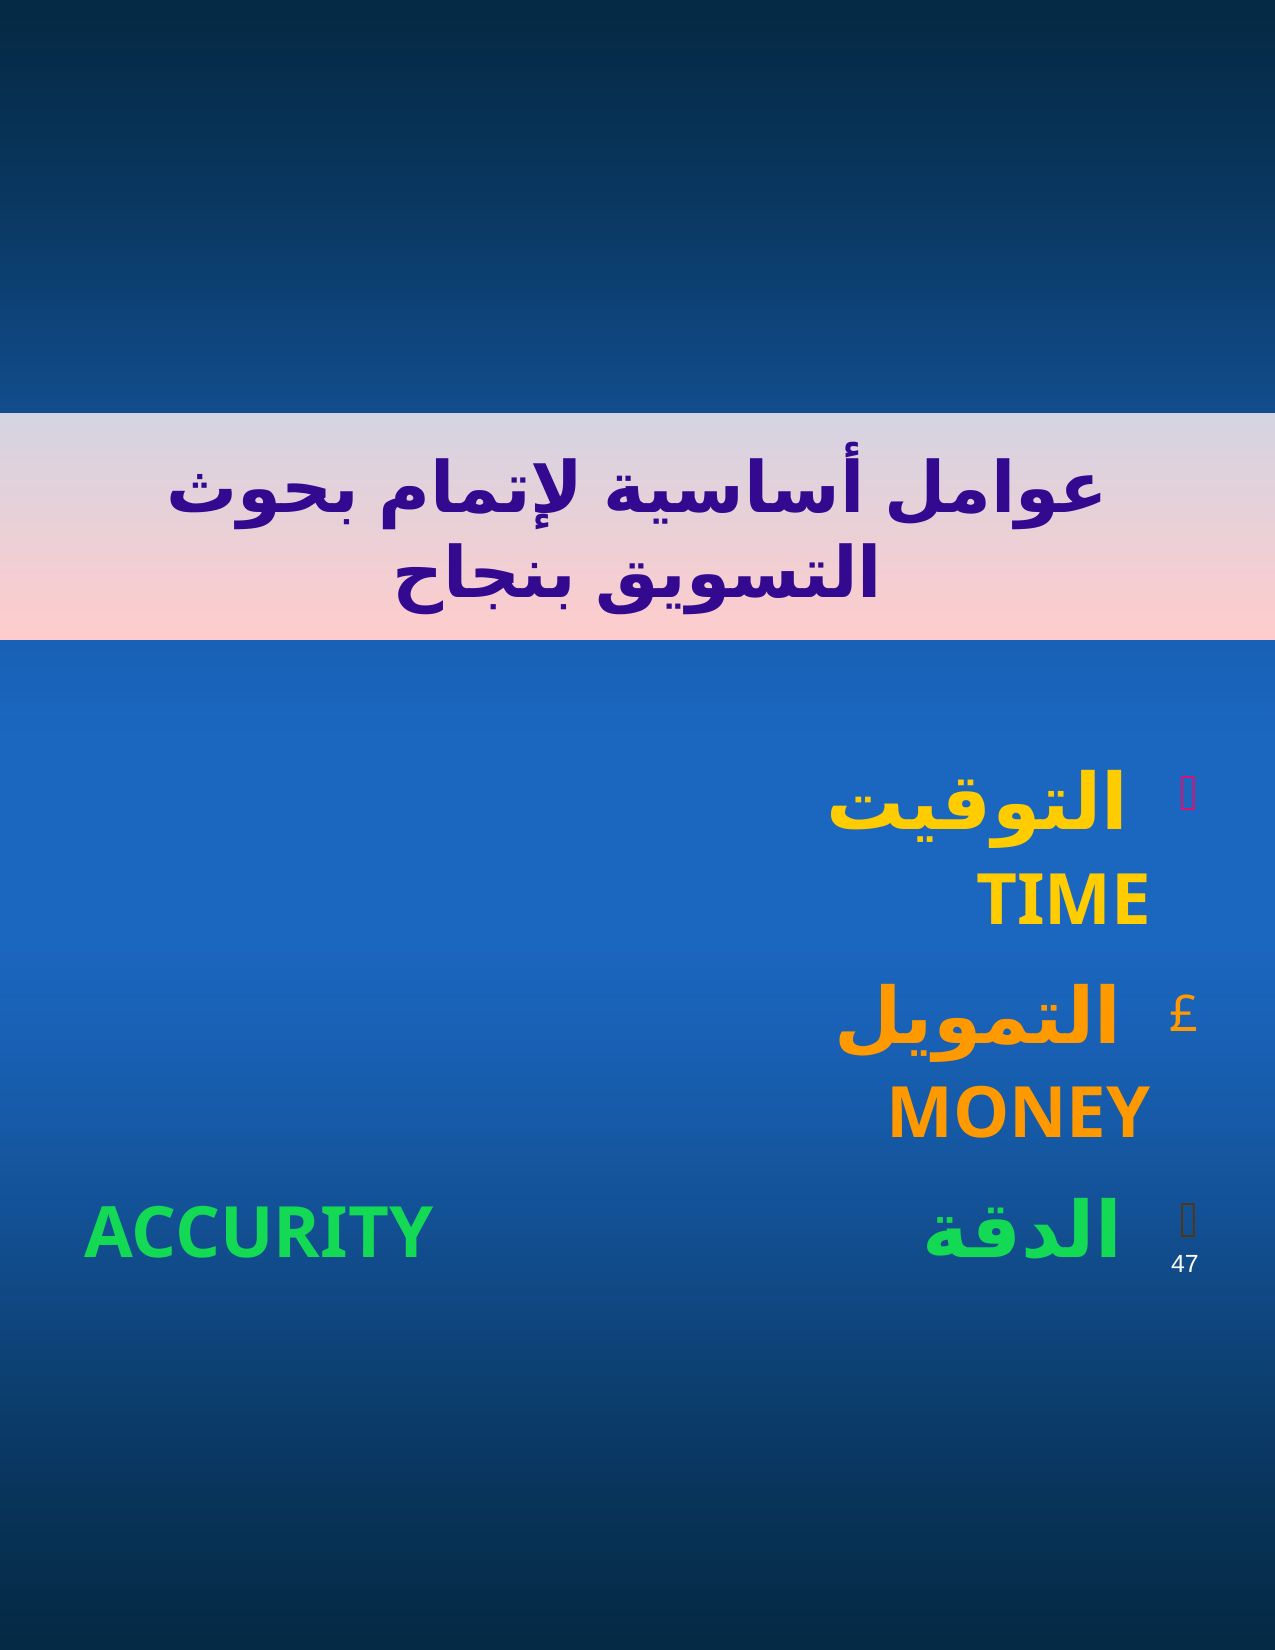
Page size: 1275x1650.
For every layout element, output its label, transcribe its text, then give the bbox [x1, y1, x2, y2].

text_box 47 [913, 1217, 1212, 1284]
text_box التوقيت TIME التمويل MONEY الدقة ACCURITY [65, 734, 1213, 1171]
picture [0, 640, 1275, 1650]
text_box عوامل أساسية لإتمام بحوث التسويق بنجاح [0, 413, 1275, 640]
picture [0, 0, 1275, 413]
